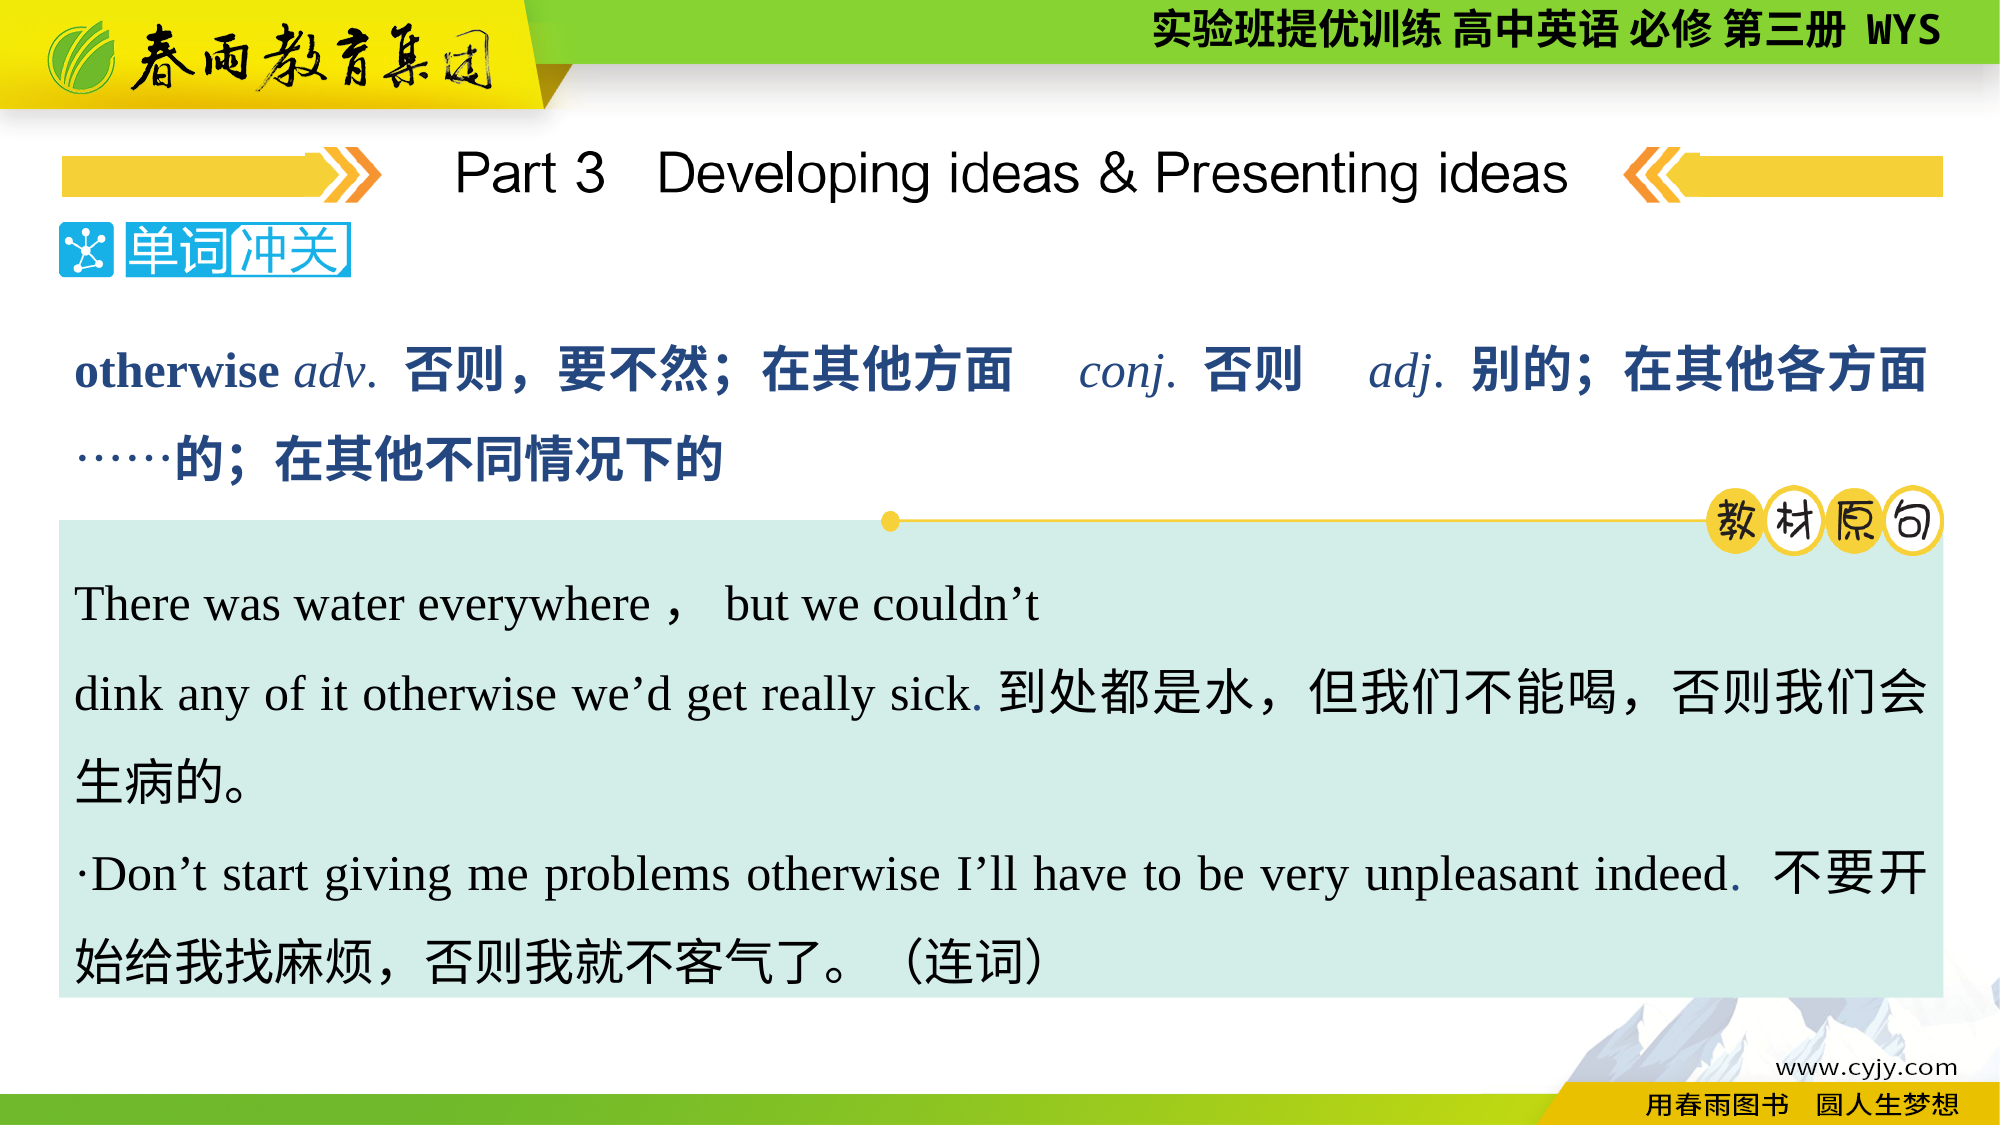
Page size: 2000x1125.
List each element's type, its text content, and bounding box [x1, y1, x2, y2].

list otherwise adv. 否则，要不然；在其他方面 conj. 否则 adj. 别的；在其他各方面……的；在其他不同情况下的 [59, 300, 1944, 486]
picture [0, 0, 2000, 1125]
text_box There was water everywhere，but we couldn’t dink any of it otherwise we’d get really sick.到处都是水，但我们不能喝，否则我们会生病的。 ·Don’t start giving me problems otherwise I’ll have to be very unpleasant indeed. 不要开始给我找麻烦，否则我就不客气了。（连词） [59, 520, 1944, 998]
